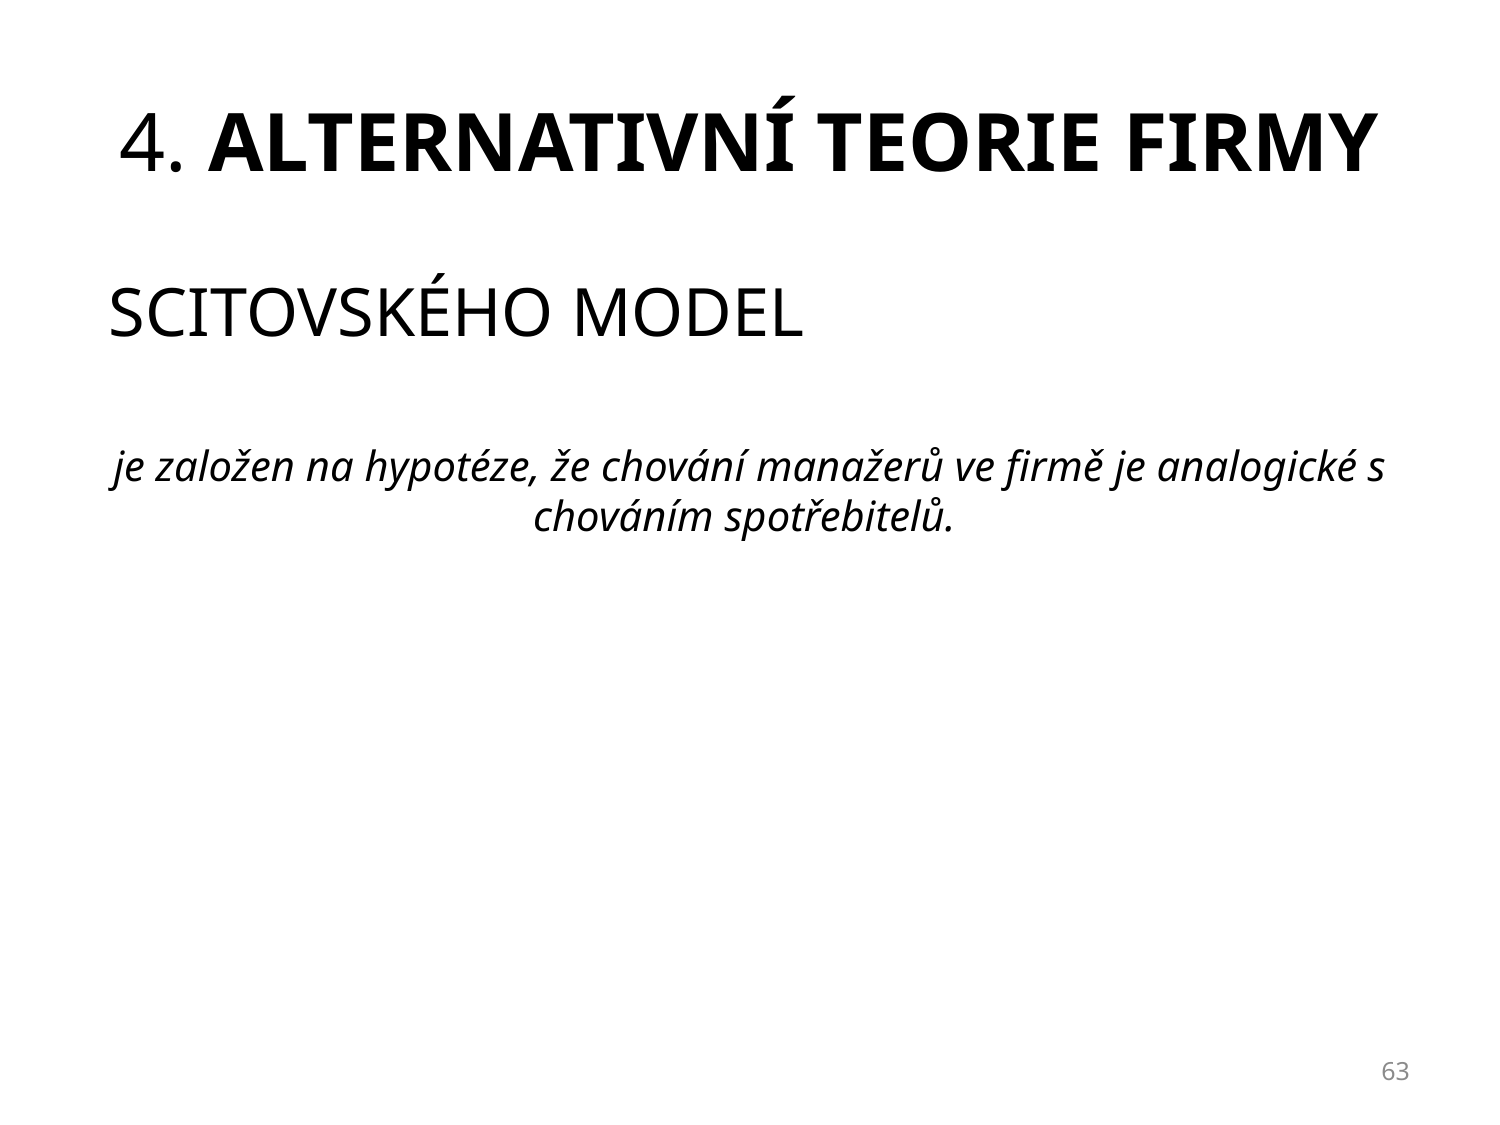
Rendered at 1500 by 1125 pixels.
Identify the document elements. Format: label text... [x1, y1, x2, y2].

title 4. ALTERNATIVNÍ TEORIE FIRMY [75, 45, 1425, 233]
list SCITOVSKÉHO MODEL je založen na hypotéze, že chování manažerů ve firmě je analogické s chováním spotřebitelů. [75, 262, 1425, 1005]
slide_number 63 [1074, 1042, 1425, 1103]
